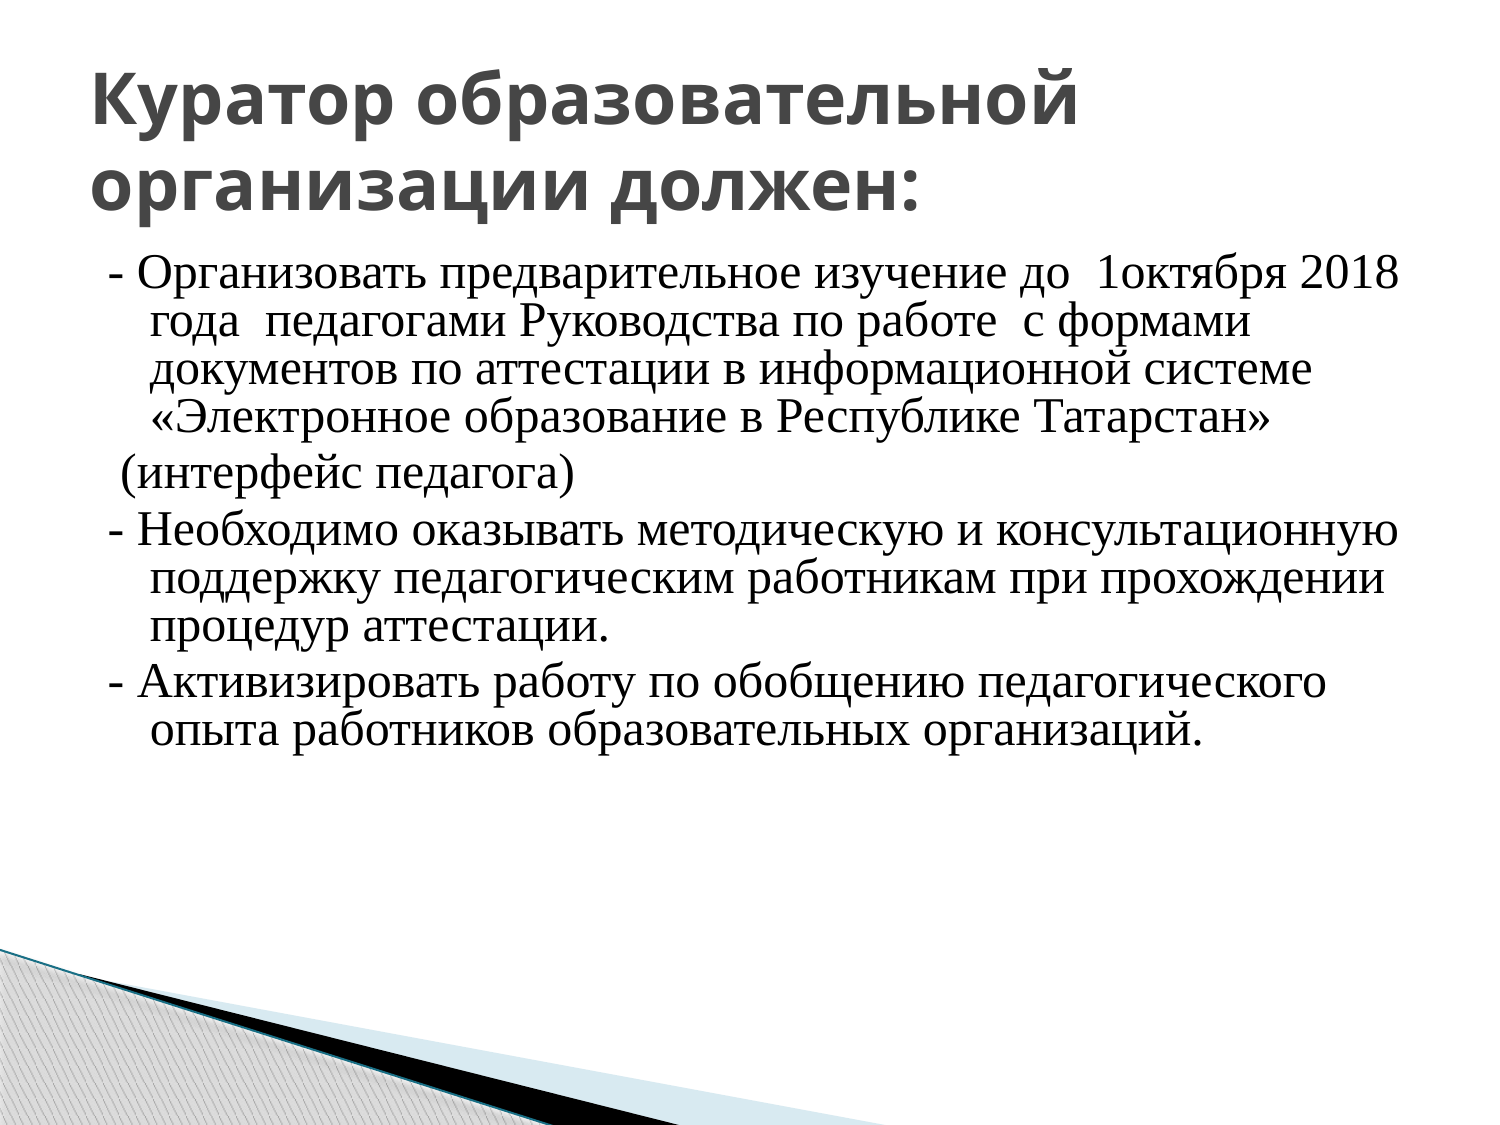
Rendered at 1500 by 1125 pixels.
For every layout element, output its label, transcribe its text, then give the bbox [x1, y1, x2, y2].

list - Организовать предварительное изучение до 1октября 2018 года педагогами Руководства по работе с формами документов по аттестации в информационной системе «Электронное образование в Республике Татарстан» (интерфейс педагога) - Необходимо оказывать методическую и консультационную поддержку педагогическим работникам при прохождении процедур аттестации. - Активизировать работу по обобщению педагогического опыта работников образовательных организаций. [75, 243, 1425, 986]
title Куратор образовательной организации должен: [75, 45, 1425, 233]
